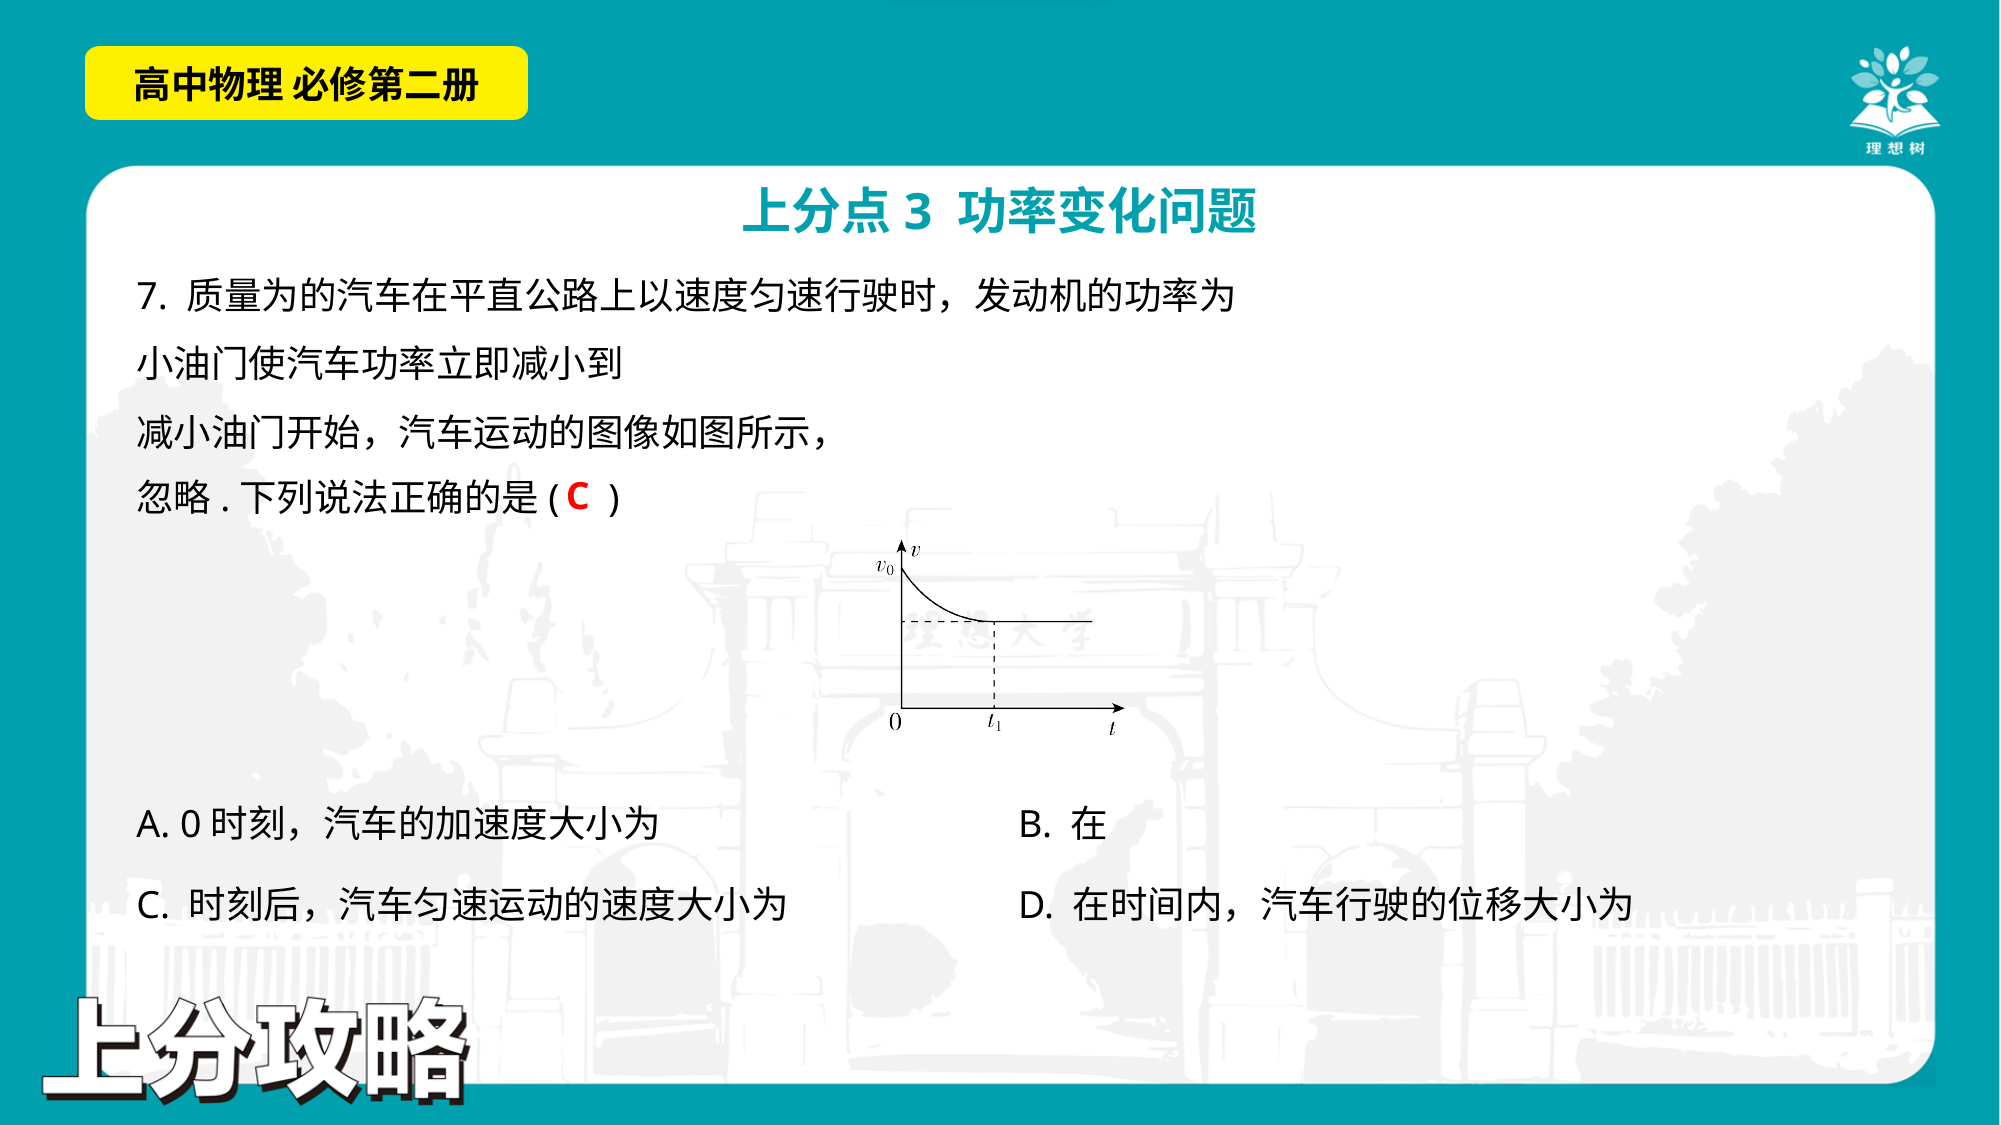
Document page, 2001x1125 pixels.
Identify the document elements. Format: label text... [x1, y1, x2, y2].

text_box C [550, 452, 606, 511]
picture [0, 0, 2000, 1125]
